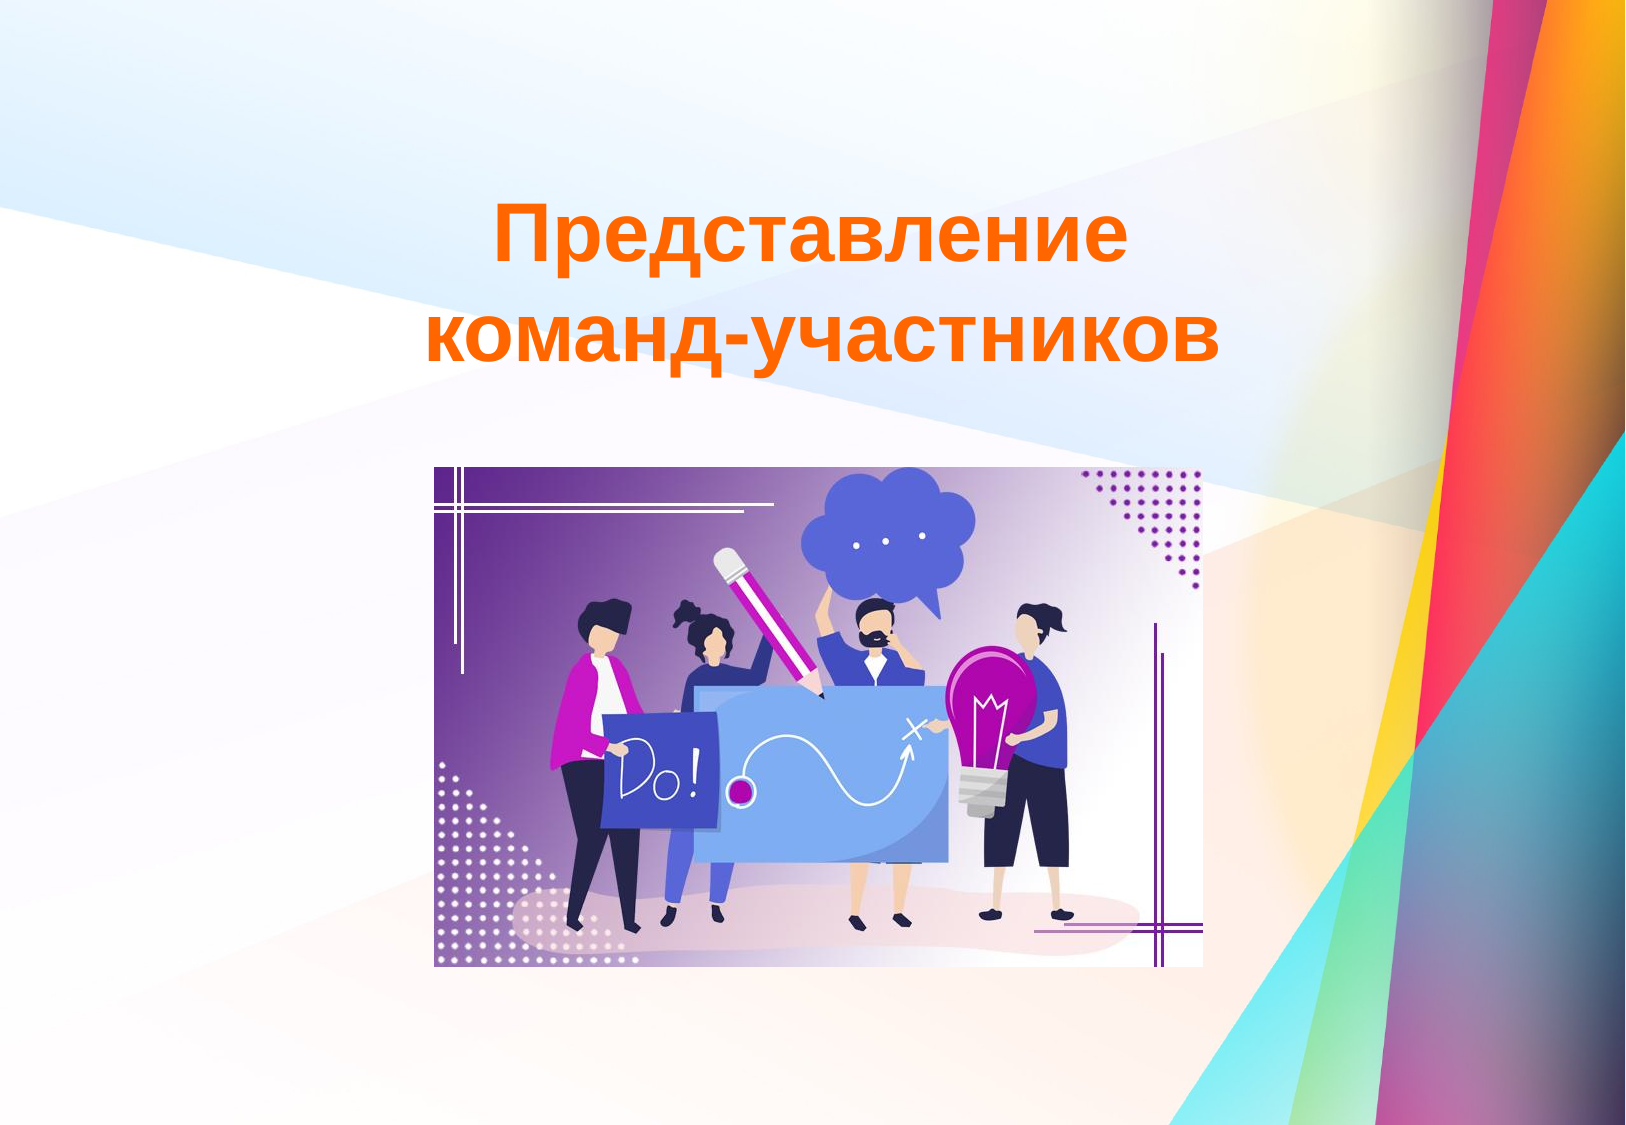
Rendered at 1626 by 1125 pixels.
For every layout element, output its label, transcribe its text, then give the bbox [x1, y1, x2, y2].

title Представление команд-участников [91, 184, 1555, 373]
picture [0, 0, 1626, 1125]
